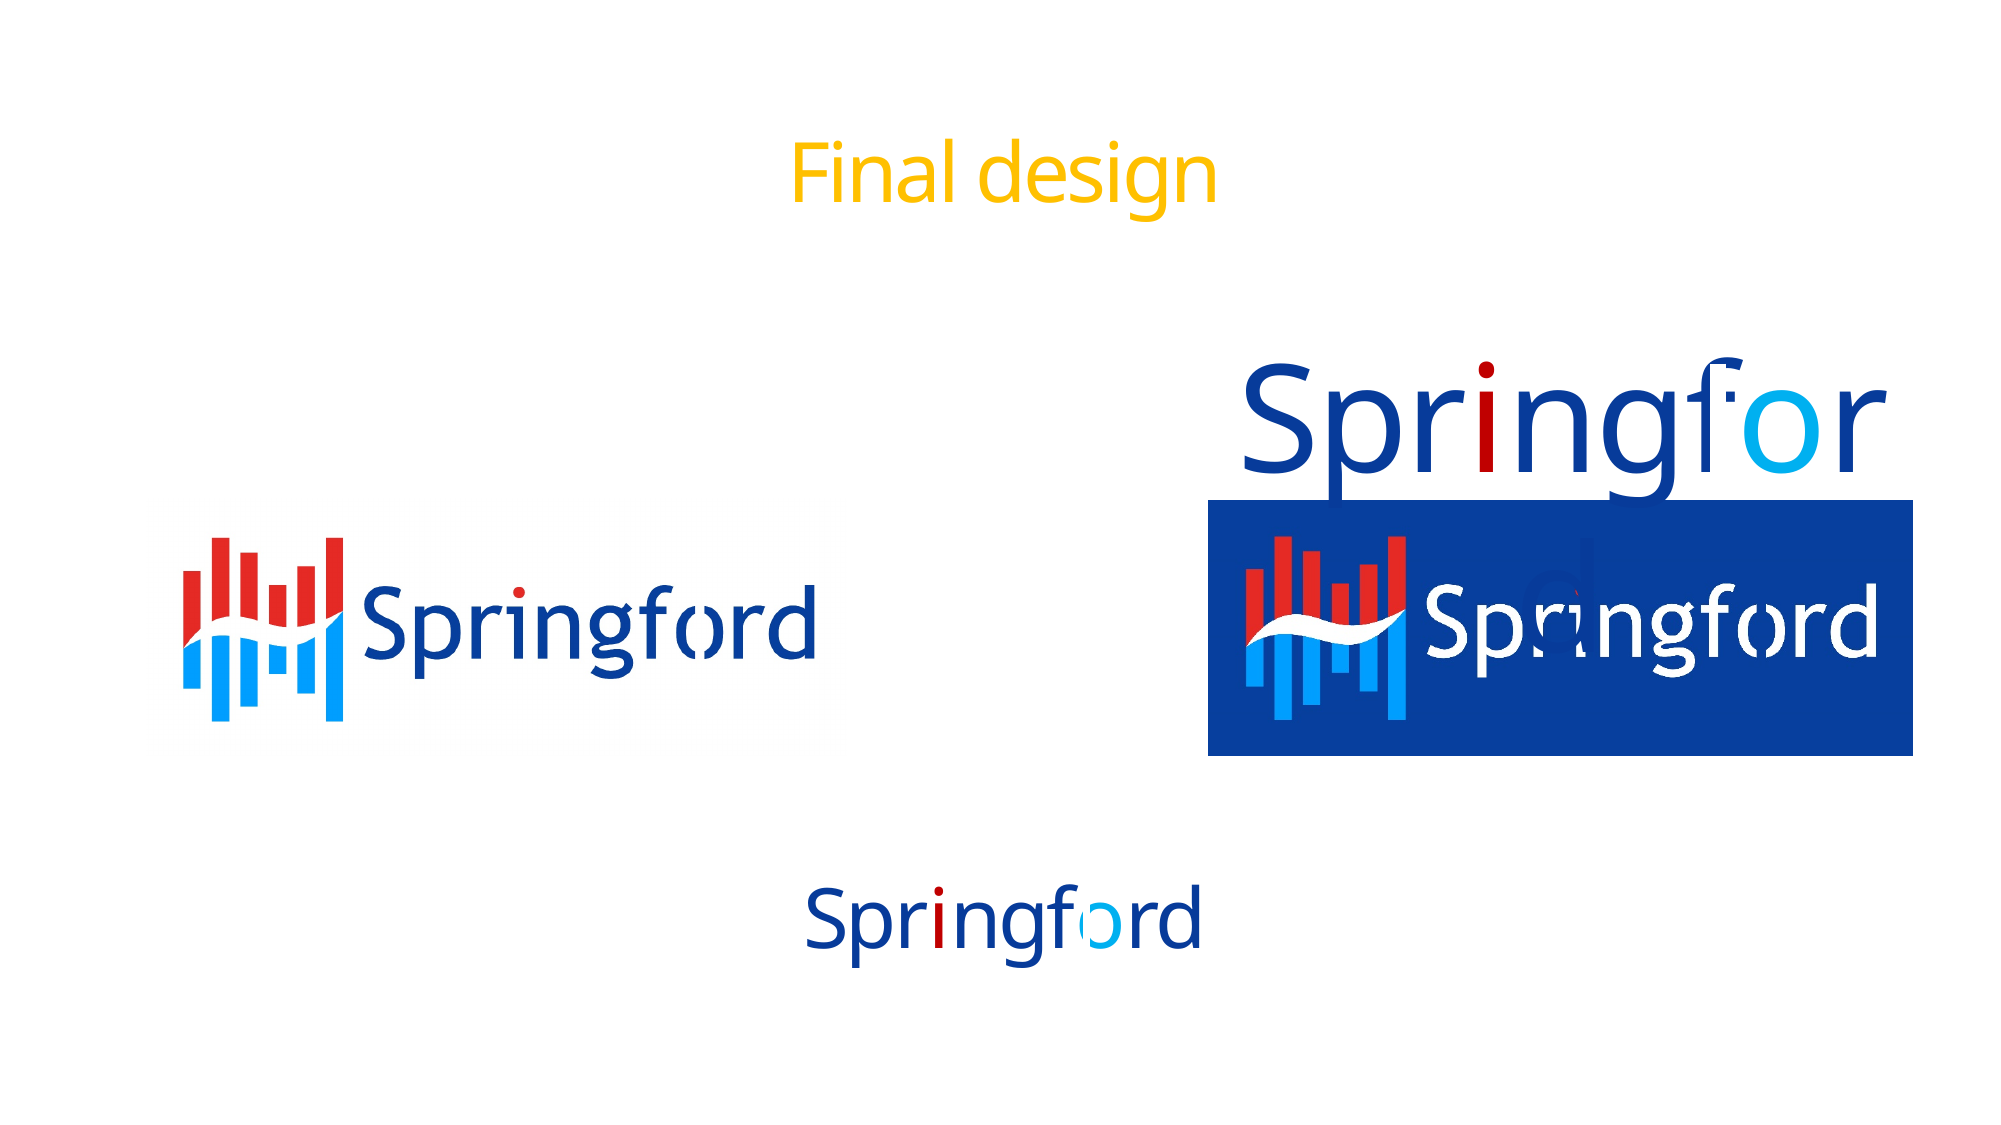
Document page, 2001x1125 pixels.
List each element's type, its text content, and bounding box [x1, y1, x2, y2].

picture [146, 498, 847, 756]
text_box Springford [1208, 315, 1913, 500]
picture [1208, 500, 1913, 756]
text_box Springford [794, 857, 1215, 973]
text_box Final design [772, 111, 1237, 227]
